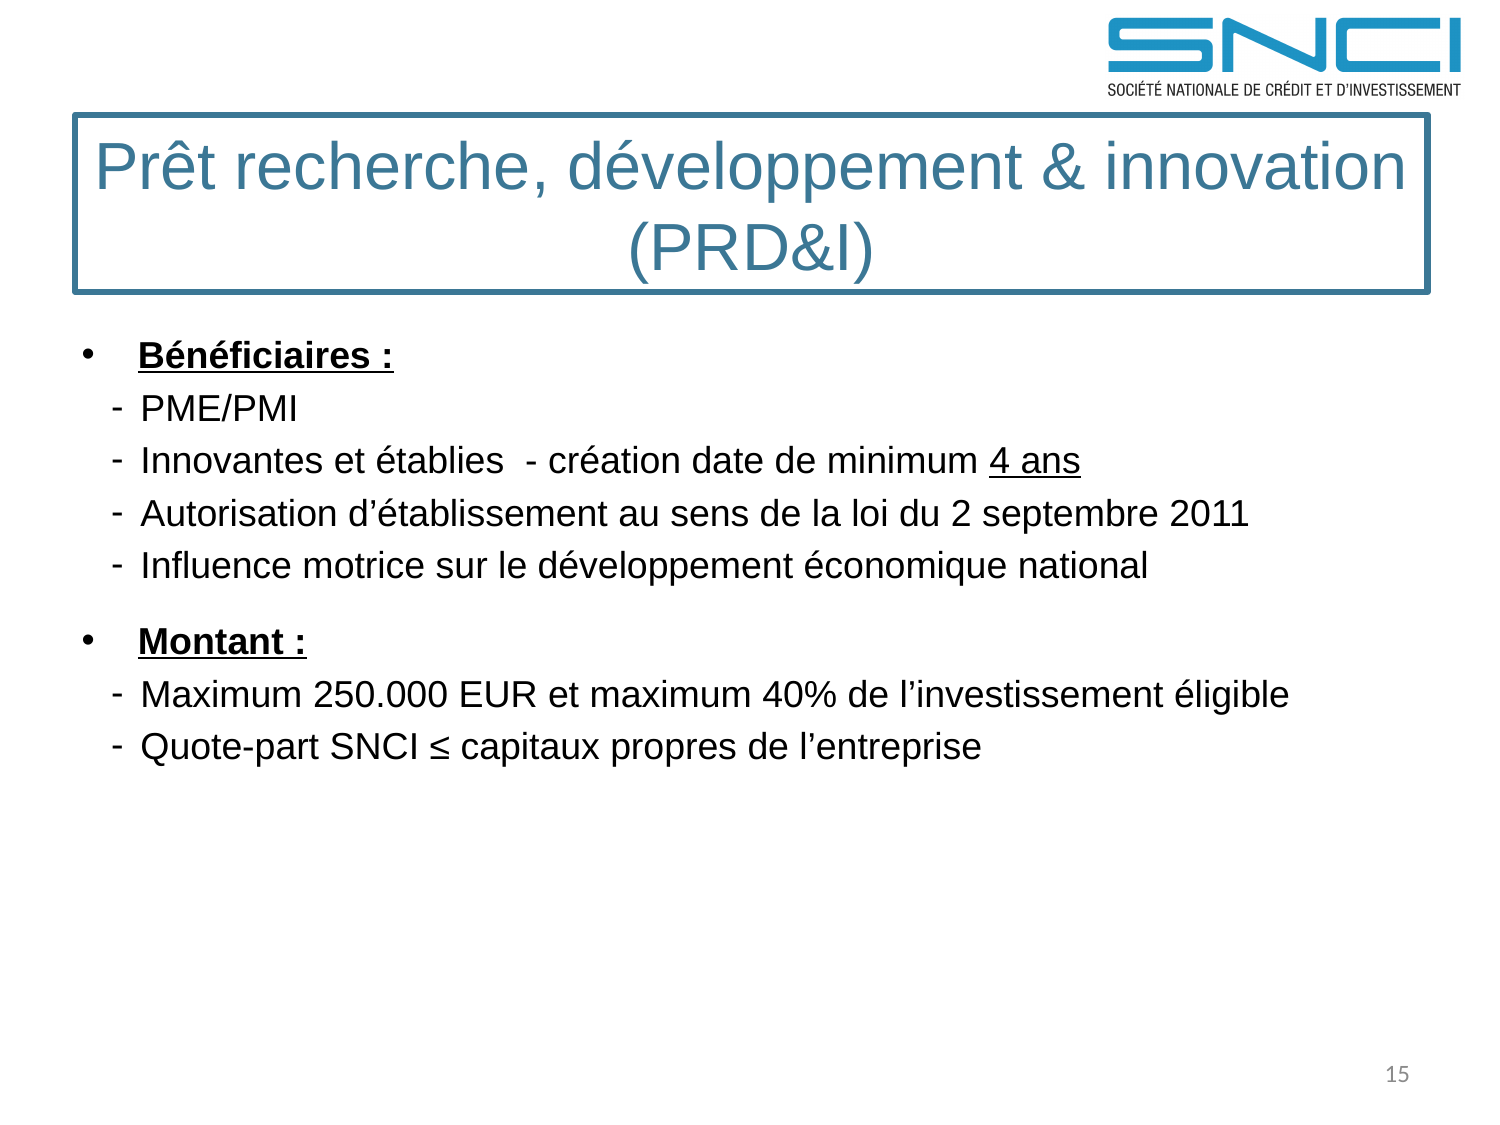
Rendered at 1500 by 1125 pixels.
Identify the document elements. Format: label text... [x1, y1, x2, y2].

picture [1105, 14, 1465, 100]
slide_number 15 [1074, 1042, 1425, 1103]
list Bénéficiaires : PME/PMI Innovantes et établies - création date de minimum 4 ans Autorisation d’établissement au sens de la loi du 2 septembre 2011 Influence motrice sur le développement économique national Montant : Maximum 250.000 EUR et maximum 40% de l’investissement éligible Quote-part SNCI ≤ capitaux propres de l’entreprise [66, 323, 1417, 1067]
title Prêt recherche, développement & innovation (PRD&I) [73, 113, 1430, 294]
